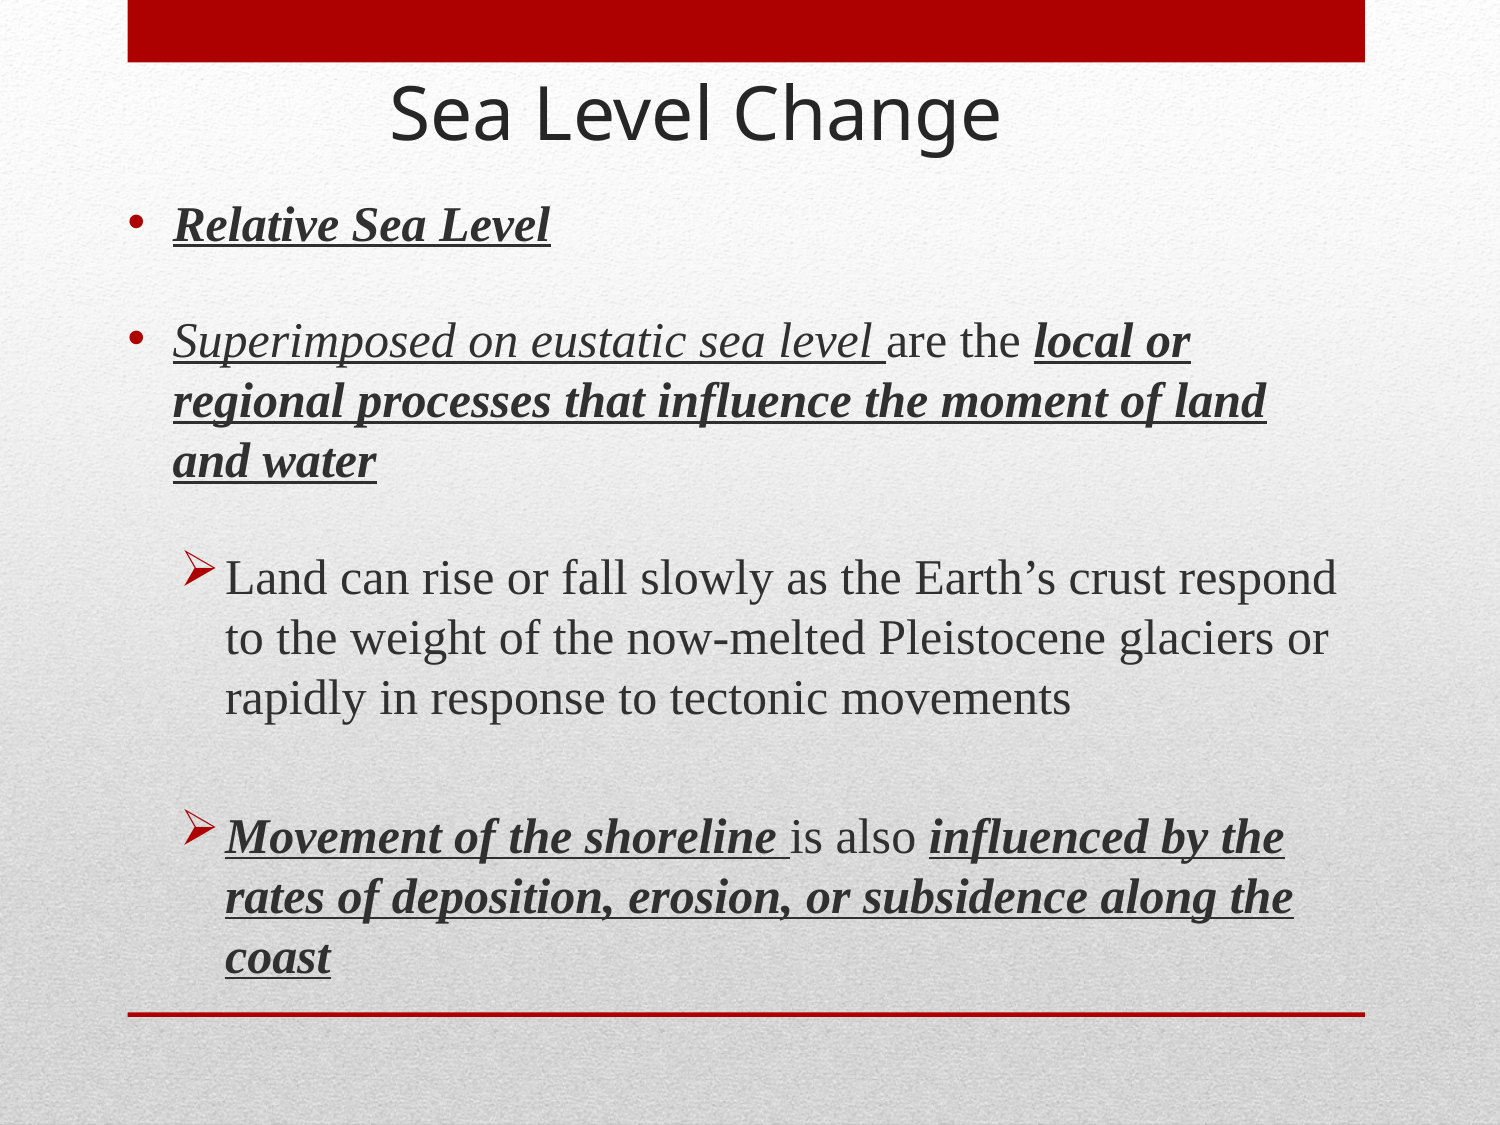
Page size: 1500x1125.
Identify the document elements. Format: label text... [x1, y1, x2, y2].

title Sea Level Change [99, 37, 1313, 163]
list Relative Sea Level Superimposed on eustatic sea level are the local or regional processes that influence the moment of land and water Land can rise or fall slowly as the Earth’s crust respond to the weight of the now-melted Pleistocene glaciers or rapidly in response to tectonic movements Movement of the shoreline is also influenced by the rates of deposition, erosion, or subsidence along the coast [112, 162, 1363, 1013]
